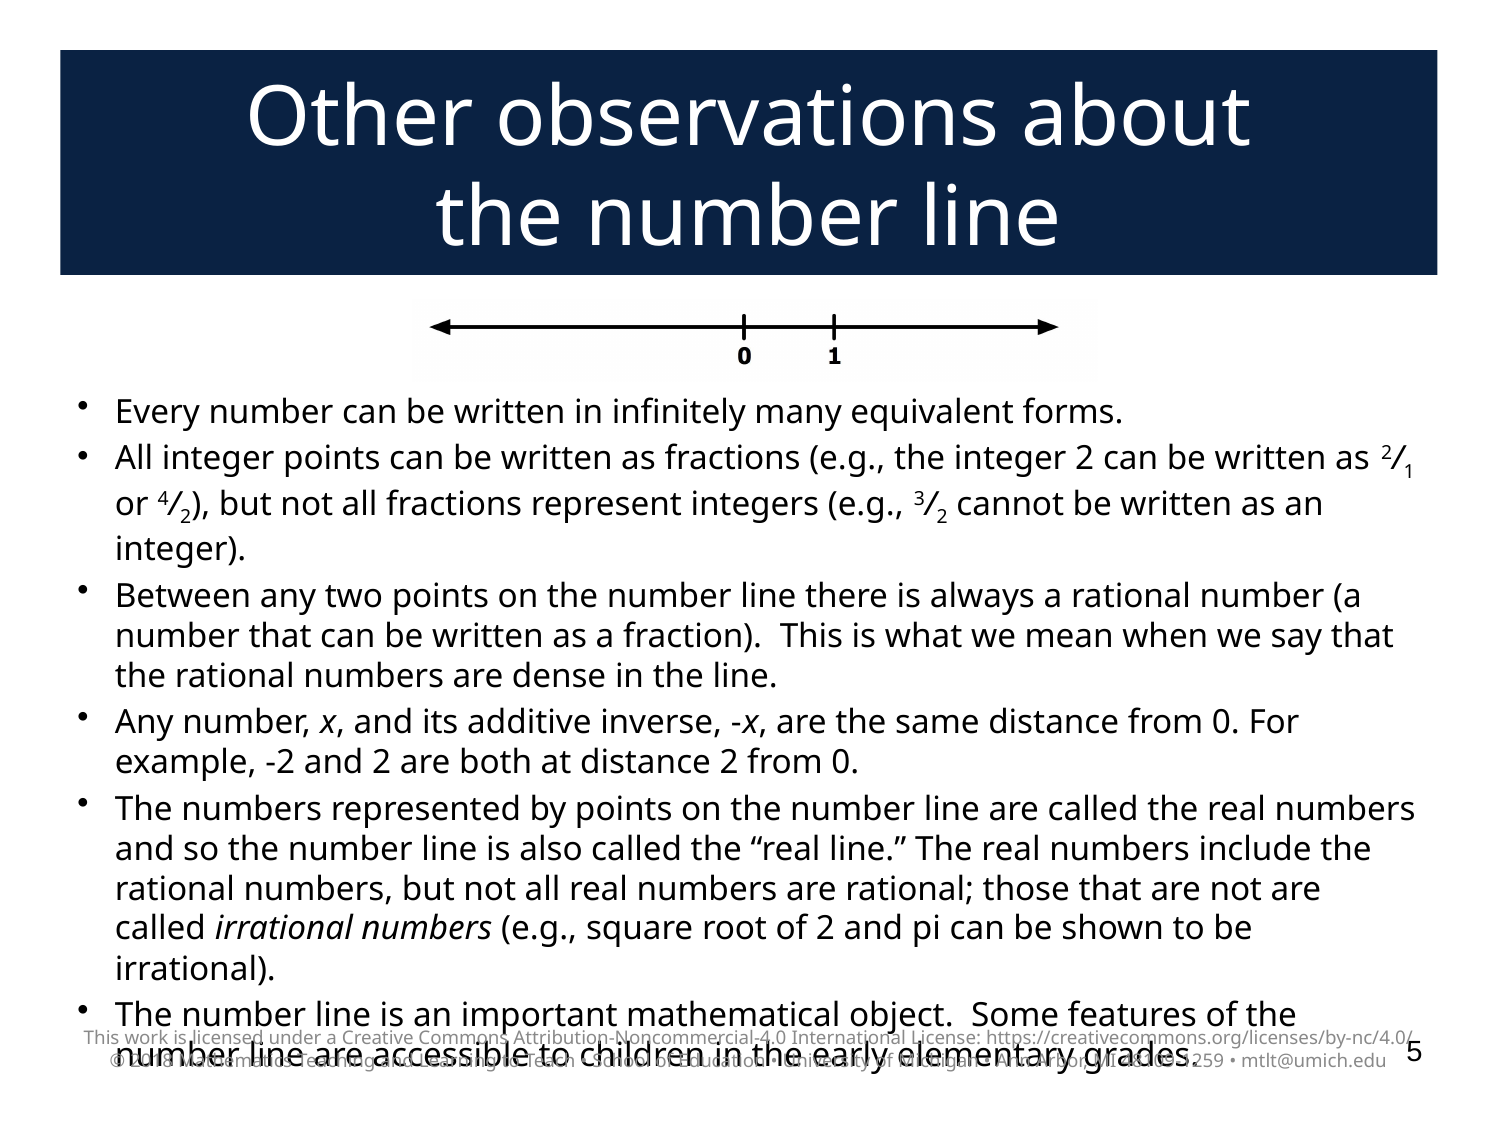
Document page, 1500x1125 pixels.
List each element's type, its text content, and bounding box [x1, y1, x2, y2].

picture [412, 299, 1098, 383]
footer This work is licensed under a Creative Commons Attribution-Noncommercial-4.0 International License: https://creativecommons.org/licenses/by-nc/4.0/ © 2018 Mathematics Teaching and Learning to Teach • School of Education • University of Michigan • Ann Arbor, MI 48109-1259 • mtlt@umich.edu [62, 1009, 1438, 1088]
list Every number can be written in infinitely many equivalent forms. All integer points can be written as fractions (e.g., the integer 2 can be written as 2/1 or 4/2), but not all fractions represent integers (e.g., 3/2 cannot be written as an integer). Between any two points on the number line there is always a rational number (a number that can be written as a fraction). This is what we mean when we say that the rational numbers are dense in the line. Any number, x, and its additive inverse, -x, are the same distance from 0. For example, -2 and 2 are both at distance 2 from 0. The numbers represented by points on the number line are called the real numbers and so the number line is also called the “real line.” The real numbers include the rational numbers, but not all real numbers are rational; those that are not are called irrational numbers (e.g., square root of 2 and pi can be shown to be irrational). The number line is an important mathematical object. Some features of the number line are accessible to children in the early elementary grades. [62, 299, 1438, 1005]
title Other observations about the number line [60, 50, 1438, 275]
